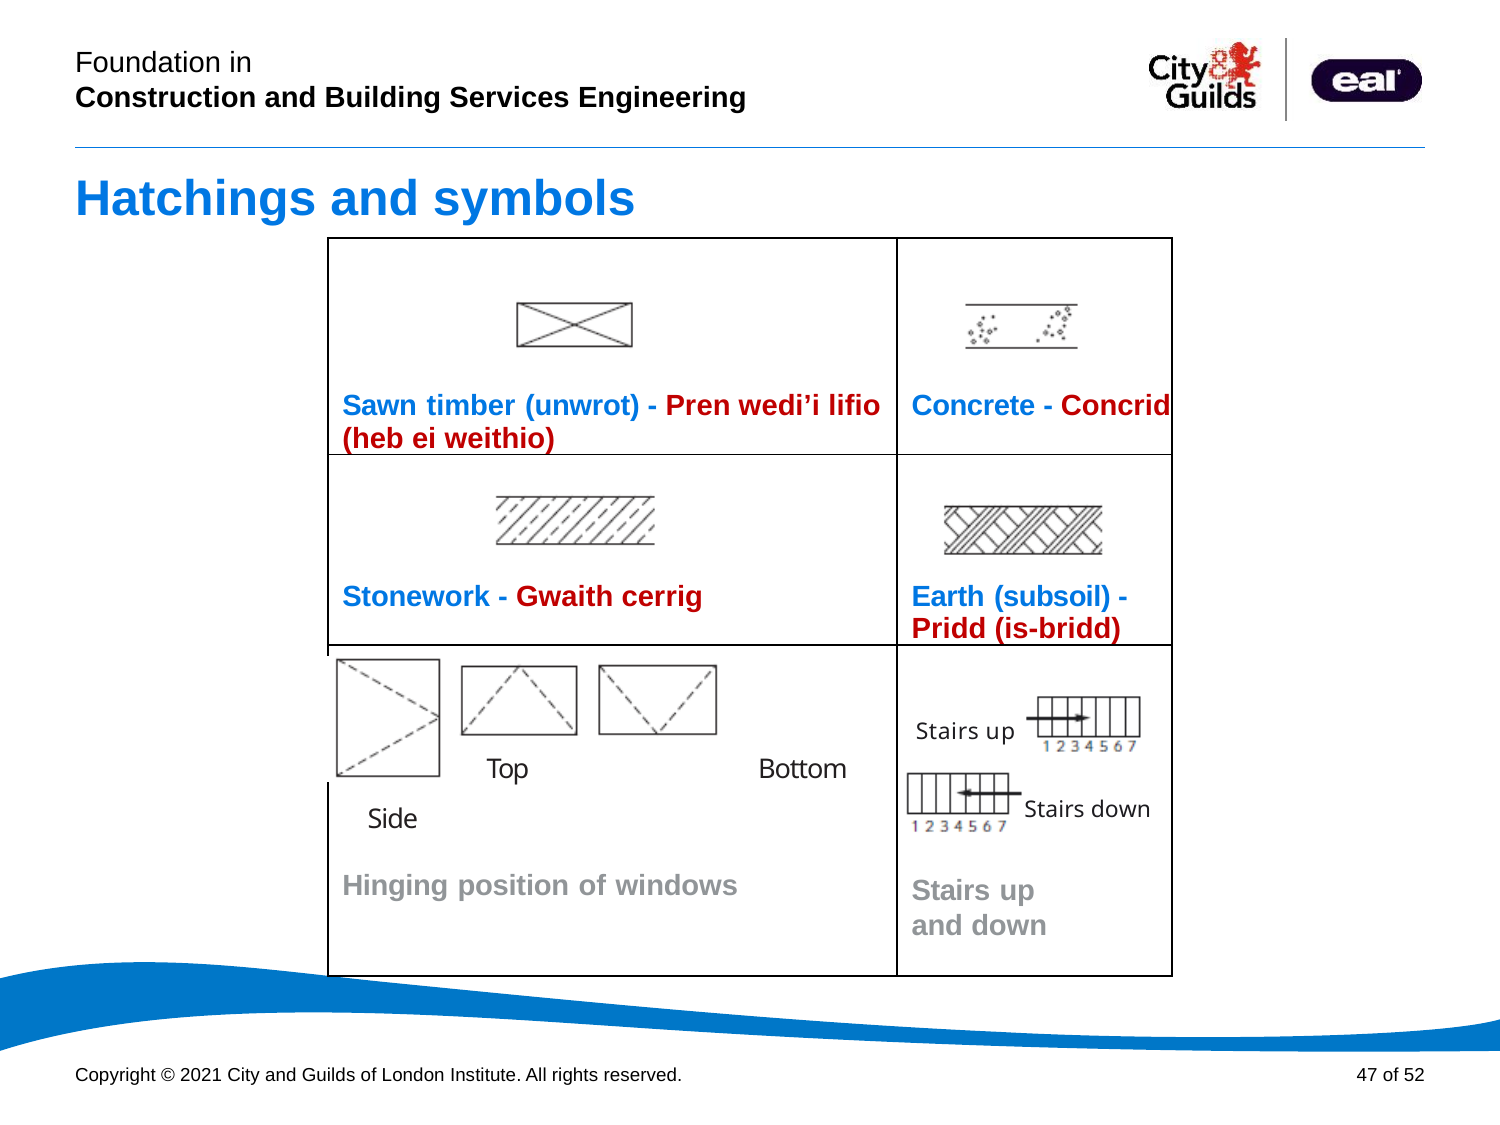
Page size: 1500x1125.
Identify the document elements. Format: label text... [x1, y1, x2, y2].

picture [476, 487, 692, 565]
table_cell Stonework - Gwaith cerrig [329, 455, 896, 644]
picture [901, 684, 1148, 840]
picture [452, 658, 585, 739]
table_header Concrete - Concrid [898, 239, 1171, 454]
table_cell Earth (subsoil) - Pridd (is-bridd) [898, 455, 1171, 644]
picture [1149, 38, 1422, 121]
picture [594, 662, 722, 740]
picture [327, 656, 442, 783]
table_cell Stairs up Stairs down Stairs up and down [898, 646, 1171, 975]
picture [501, 290, 667, 365]
title Hatchings and symbols [74, 165, 1426, 229]
picture [931, 495, 1119, 567]
table_header Sawn timber (unwrot) - Pren wedi’i lifio (heb ei weithio) [329, 239, 896, 454]
picture [950, 290, 1100, 365]
table_cell Top Bottom Side Hinging position of windows [329, 646, 896, 975]
